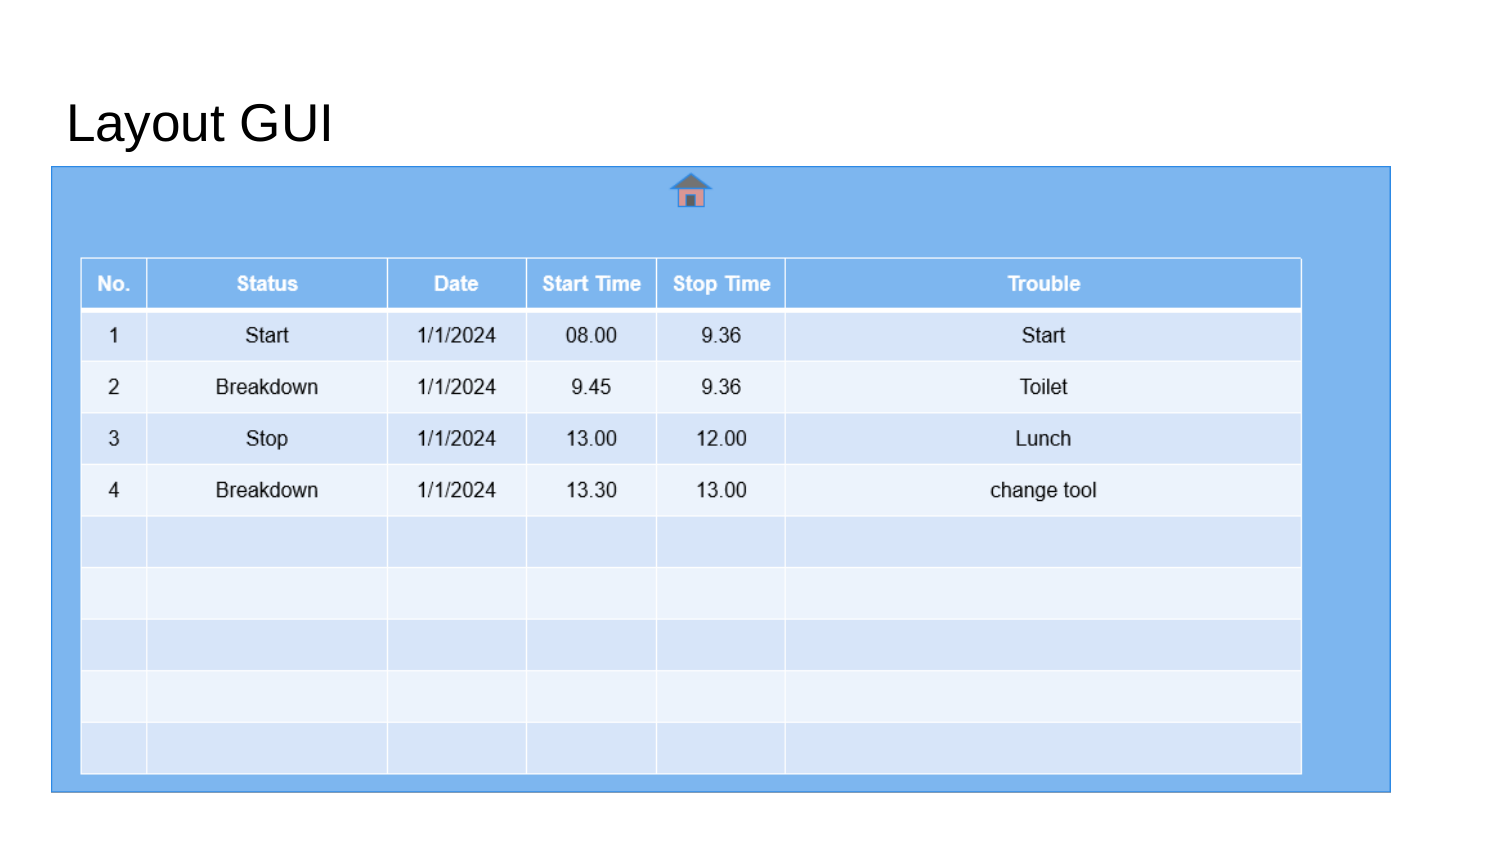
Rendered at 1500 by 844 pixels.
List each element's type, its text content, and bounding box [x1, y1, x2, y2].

title Layout GUI [51, 72, 1449, 167]
picture [50, 166, 1392, 794]
